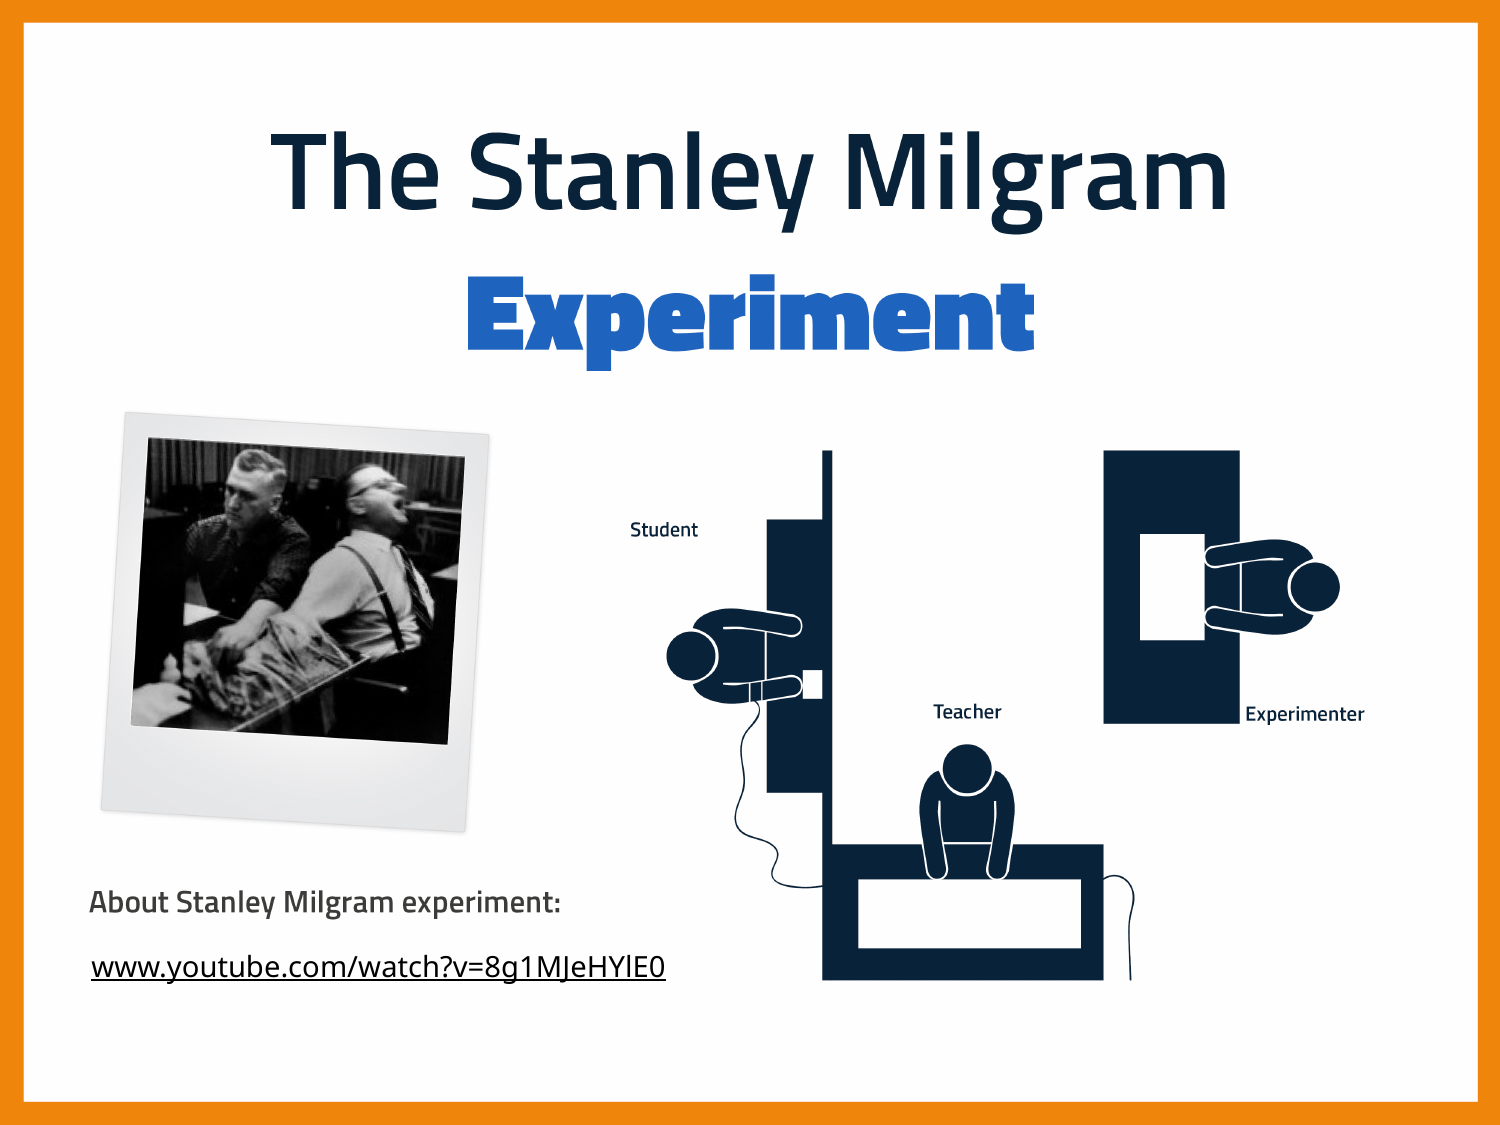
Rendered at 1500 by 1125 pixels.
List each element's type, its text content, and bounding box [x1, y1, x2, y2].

text_box www.youtube.com/watch?v=8g1MJeHYlE0 [76, 940, 916, 1040]
picture [0, 0, 1500, 1125]
